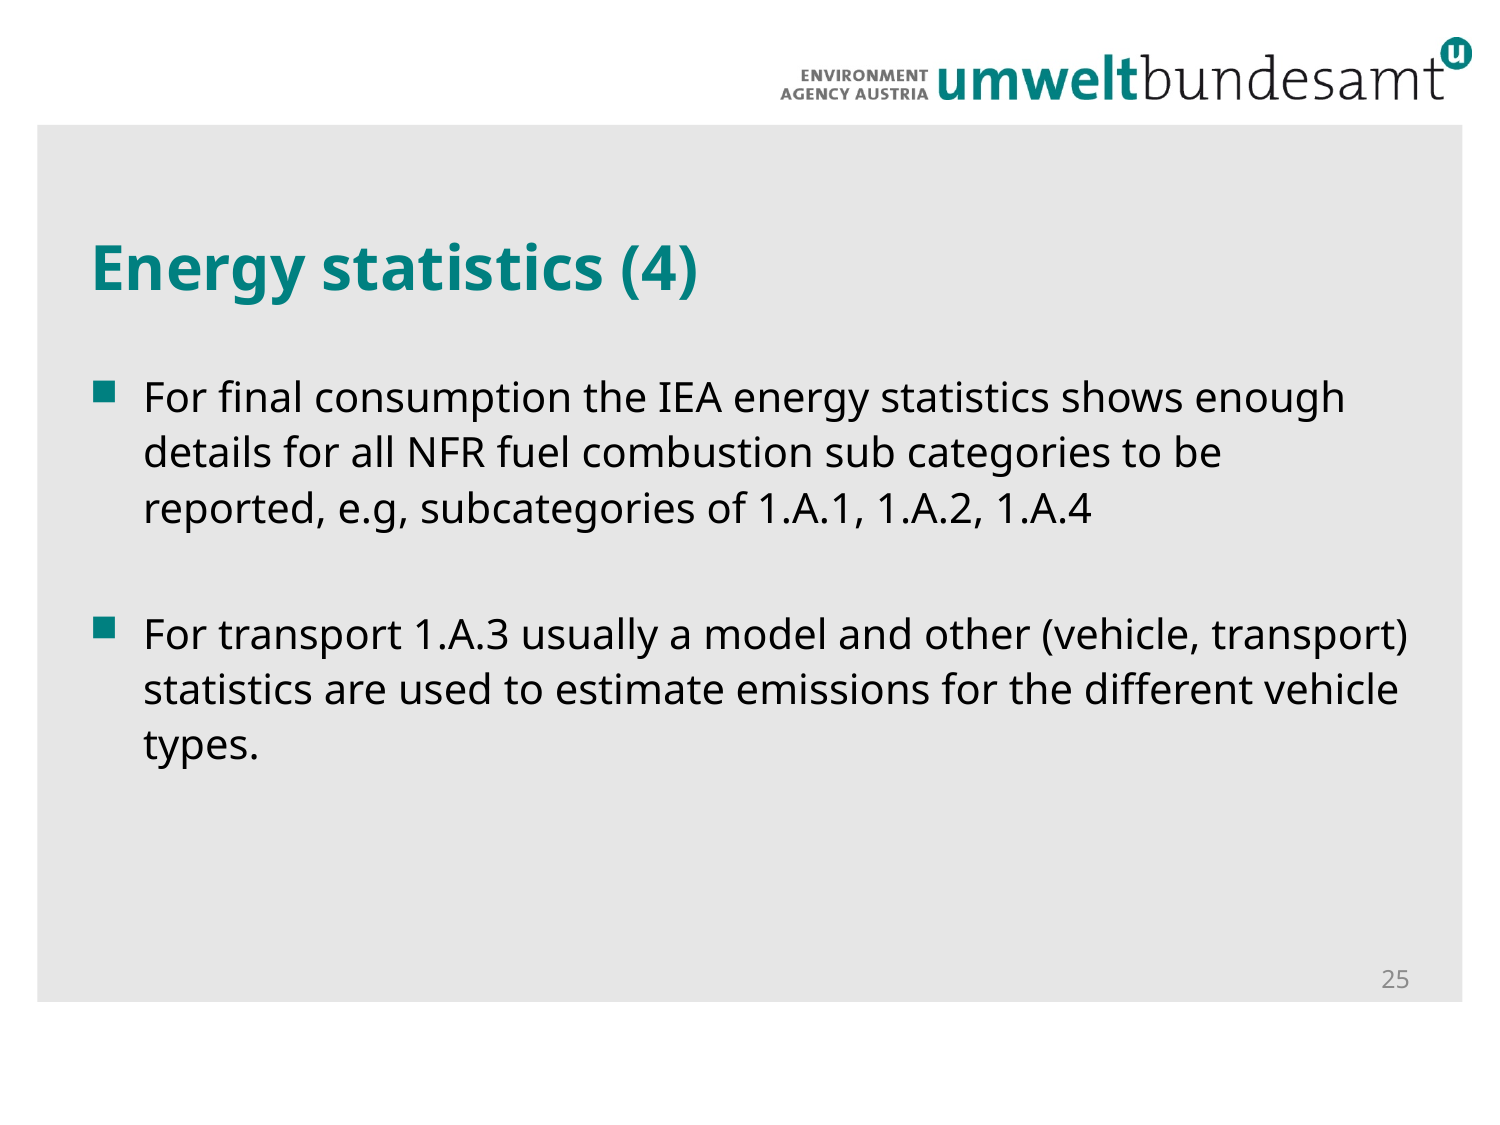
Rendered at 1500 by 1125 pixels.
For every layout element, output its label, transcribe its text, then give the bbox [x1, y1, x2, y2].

picture [780, 37, 1472, 100]
title Energy statistics (4) [75, 171, 1425, 358]
list For final consumption the IEA energy statistics shows enough details for all NFR fuel combustion sub categories to be reported, e.g, subcategories of 1.A.1, 1.A.2, 1.A.4 For transport 1.A.3 usually a model and other (vehicle, transport) statistics are used to estimate emissions for the different vehicle types. [75, 358, 1425, 1002]
